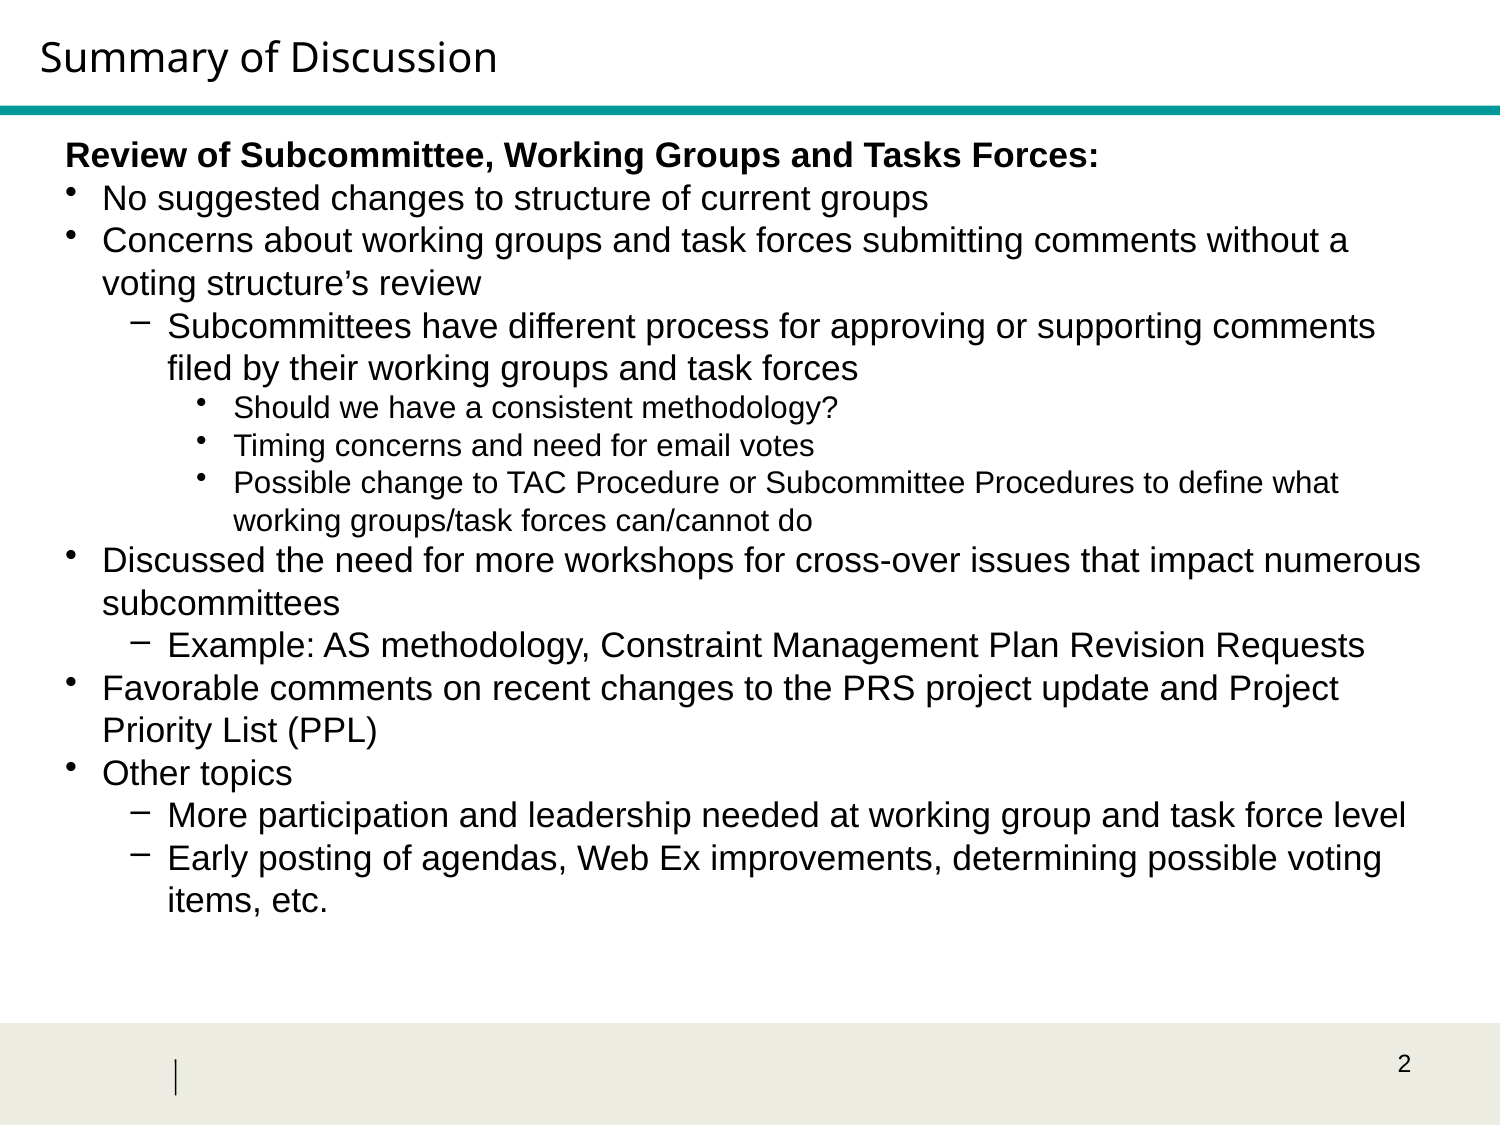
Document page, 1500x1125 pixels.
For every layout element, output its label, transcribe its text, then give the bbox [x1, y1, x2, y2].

title Summary of Discussion [24, 0, 1451, 113]
list Review of Subcommittee, Working Groups and Tasks Forces: No suggested changes to structure of current groups Concerns about working groups and task forces submitting comments without a voting structure’s review Subcommittees have different process for approving or supporting comments filed by their working groups and task forces Should we have a consistent methodology? Timing concerns and need for email votes Possible change to TAC Procedure or Subcommittee Procedures to define what working groups/task forces can/cannot do Discussed the need for more workshops for cross-over issues that impact numerous subcommittees Example: AS methodology, Constraint Management Plan Revision Requests Favorable comments on recent changes to the PRS project update and Project Priority List (PPL) Other topics More participation and leadership needed at working group and task force level Early posting of agendas, Web Ex improvements, determining possible voting items, etc. [49, 124, 1438, 1026]
